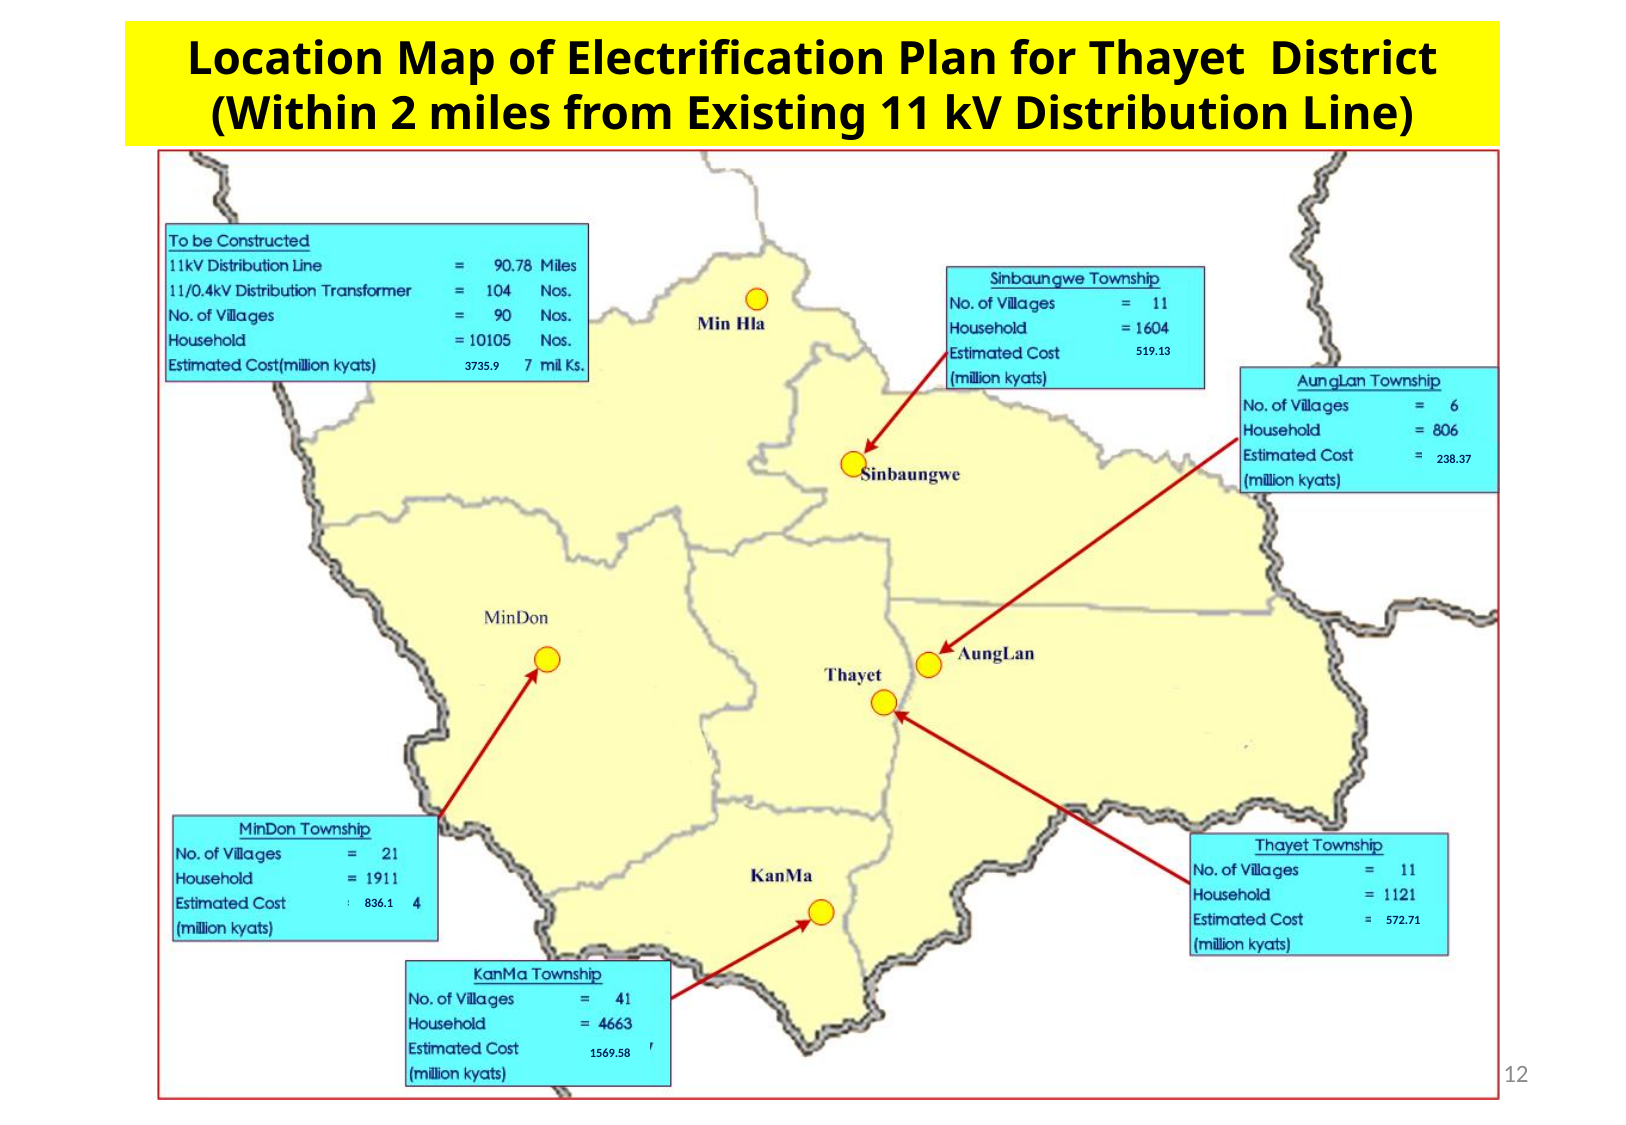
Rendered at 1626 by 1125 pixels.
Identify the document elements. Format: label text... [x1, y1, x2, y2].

text_box Location Map of Electrification Plan for Thayet District (Within 2 miles from Existing 11 kV Distribution Line) [125, 21, 1500, 146]
slide_number 12 [1504, 1042, 1544, 1103]
picture [156, 149, 1501, 1101]
